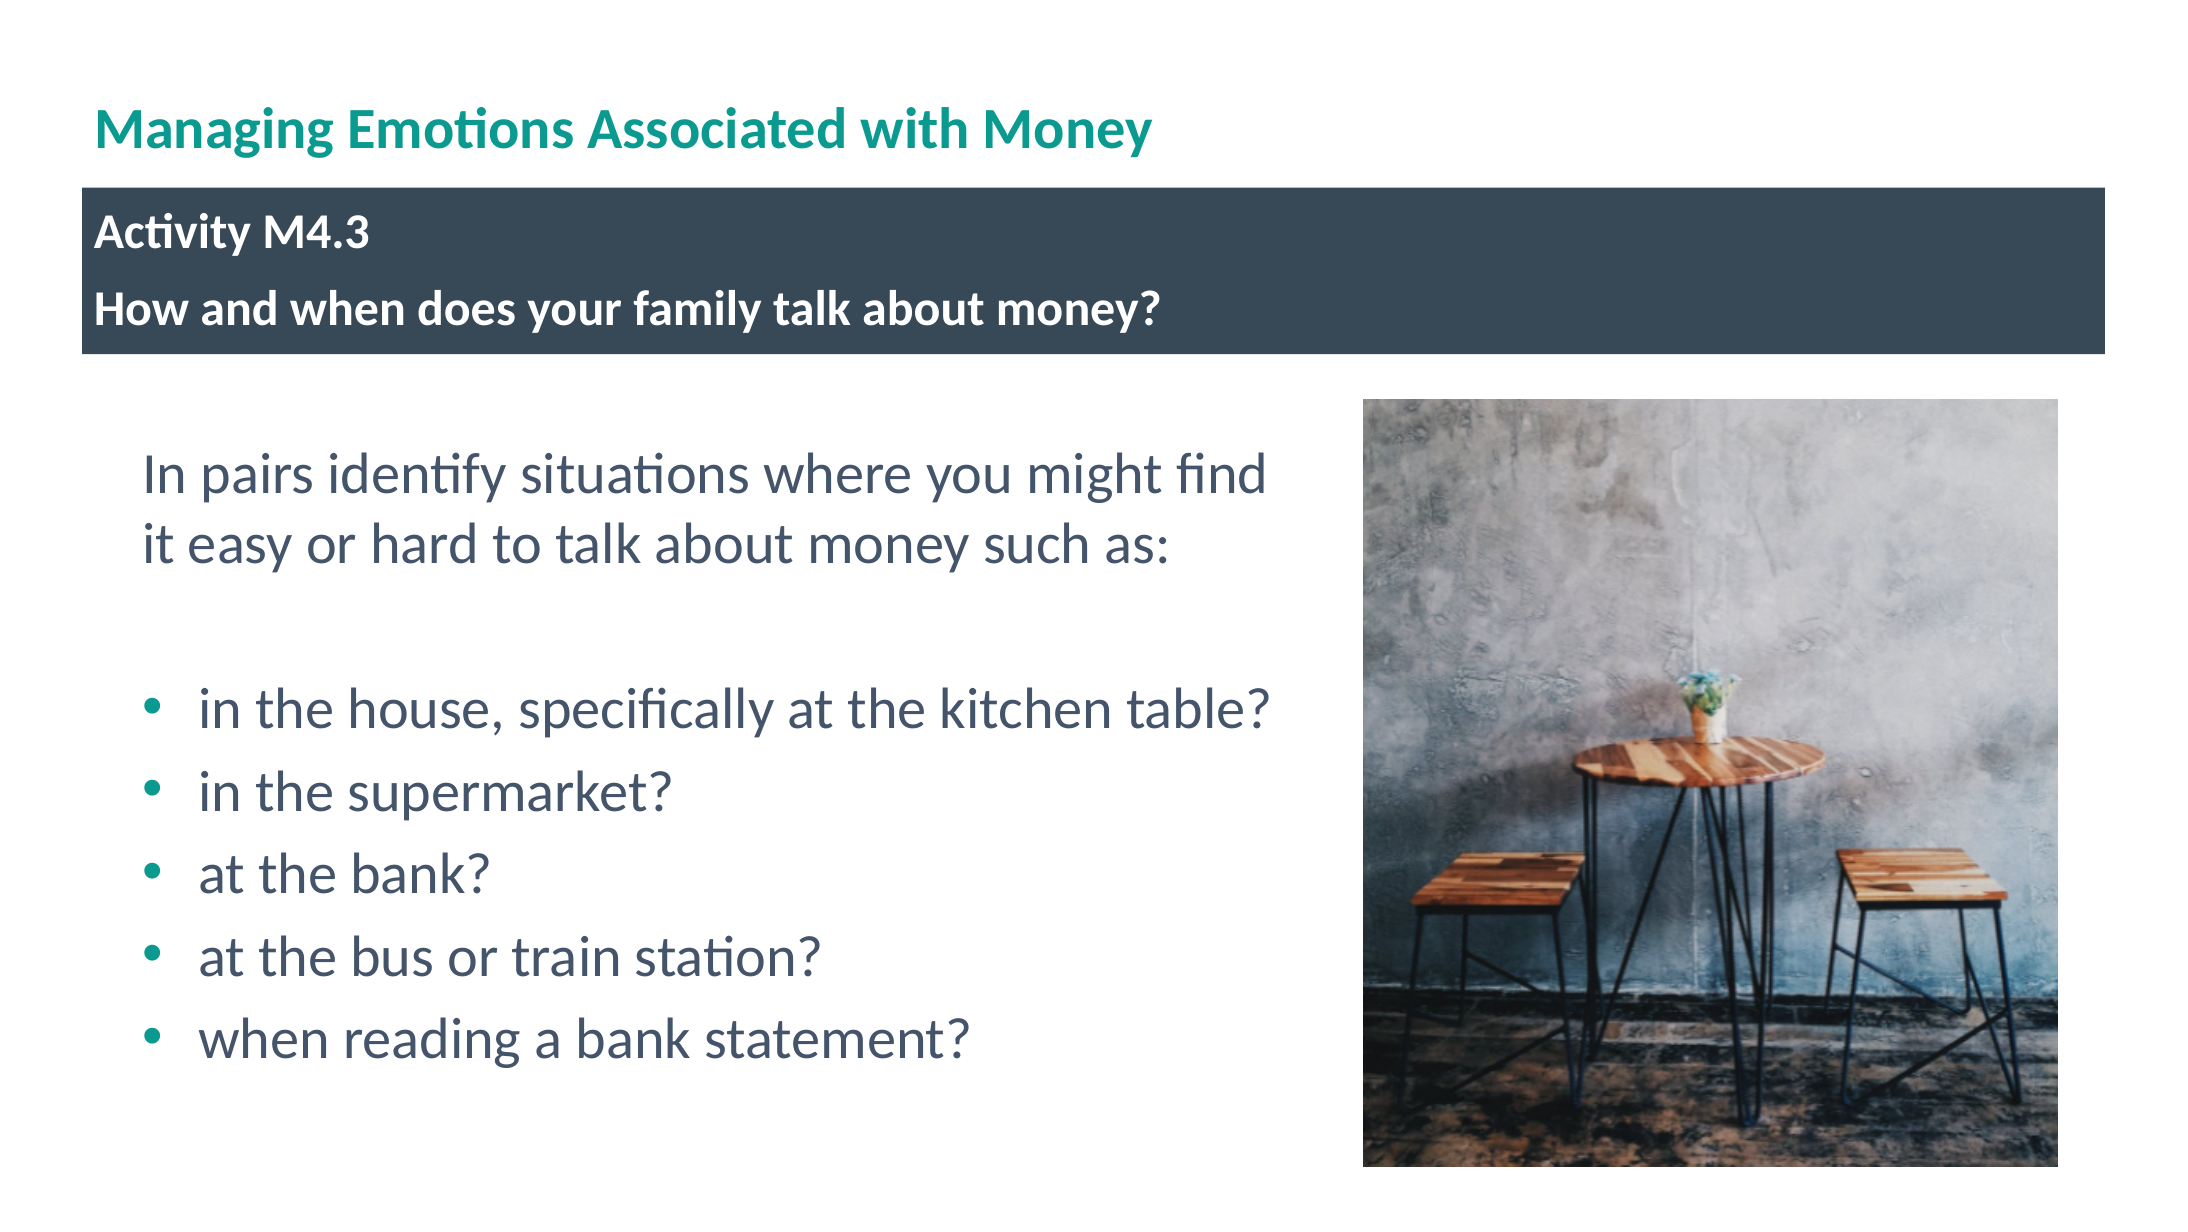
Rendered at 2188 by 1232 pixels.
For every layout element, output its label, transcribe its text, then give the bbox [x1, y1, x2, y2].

list In pairs identify situations where you might find it easy or hard to talk about money such as: in the house, specifically at the kitchen table? in the supermarket? at the bank? at the bus or train station? when reading a bank statement? [130, 427, 1326, 1167]
list Activity M4.3 How and when does your family talk about money? [82, 187, 2105, 355]
title Managing Emotions Associated with Money [82, 70, 2106, 189]
picture [1363, 399, 2058, 1167]
